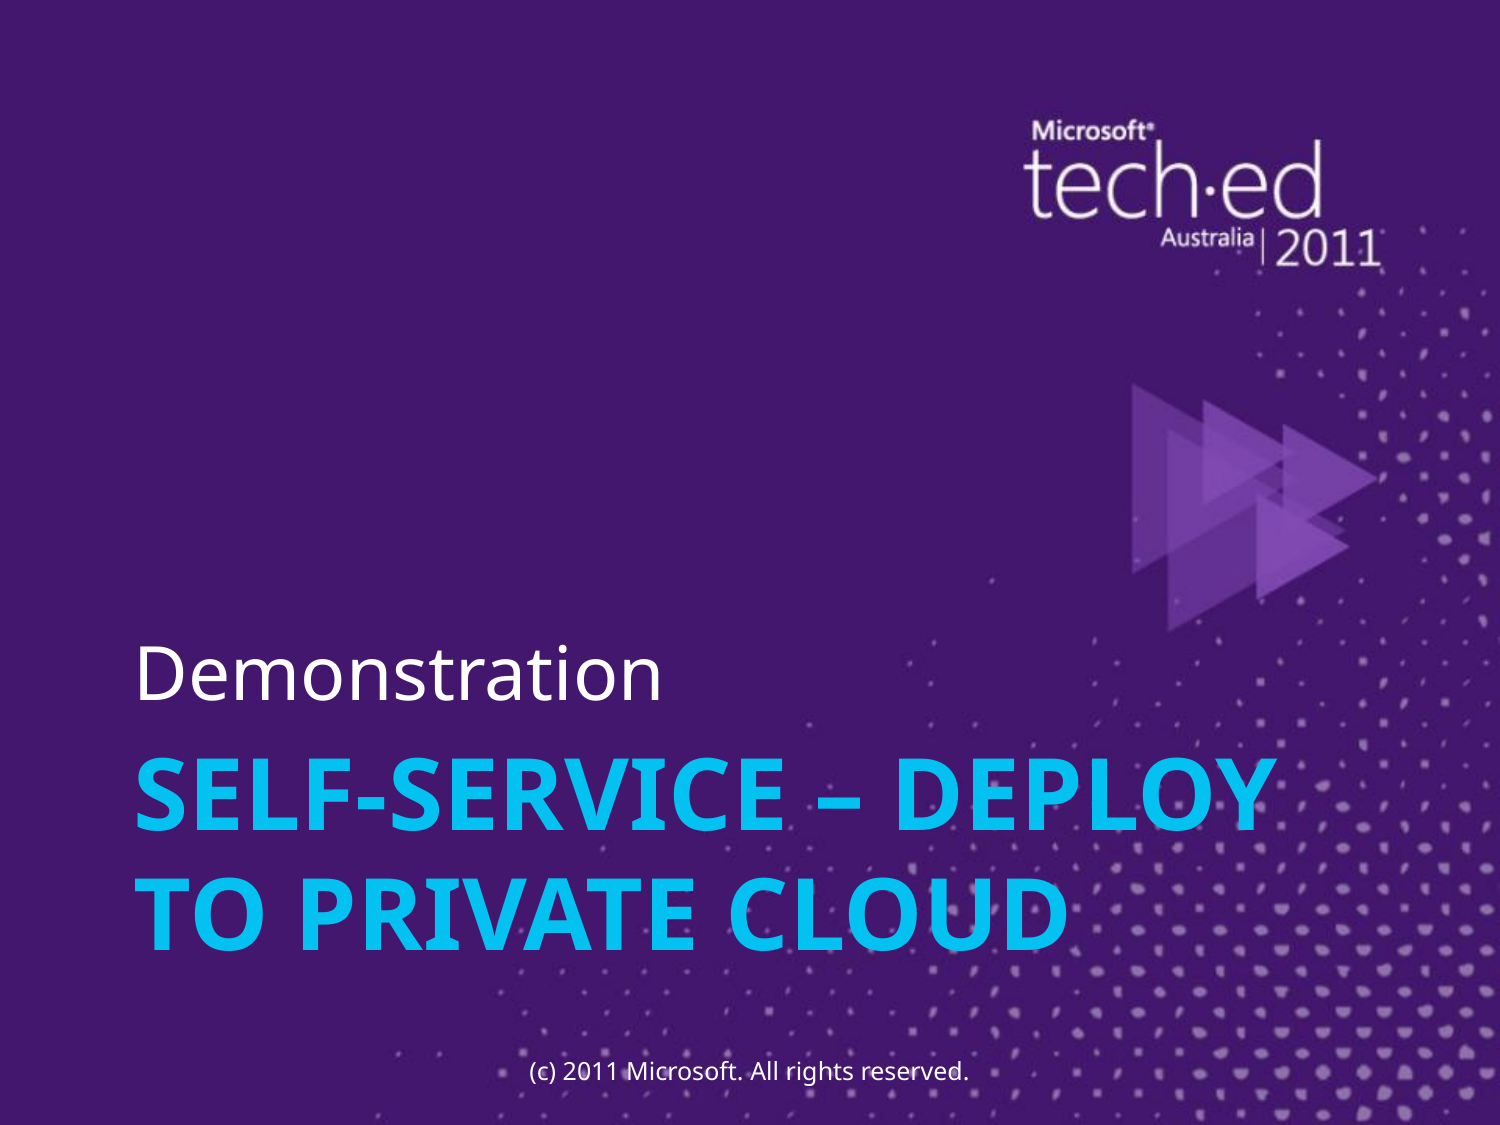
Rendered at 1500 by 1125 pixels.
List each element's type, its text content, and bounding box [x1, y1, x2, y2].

title Self-Service – deploy to private cloud [118, 723, 1394, 947]
picture [0, 0, 1500, 1125]
list Demonstration [118, 476, 1394, 723]
footer (c) 2011 Microsoft. All rights reserved. [512, 1042, 988, 1103]
